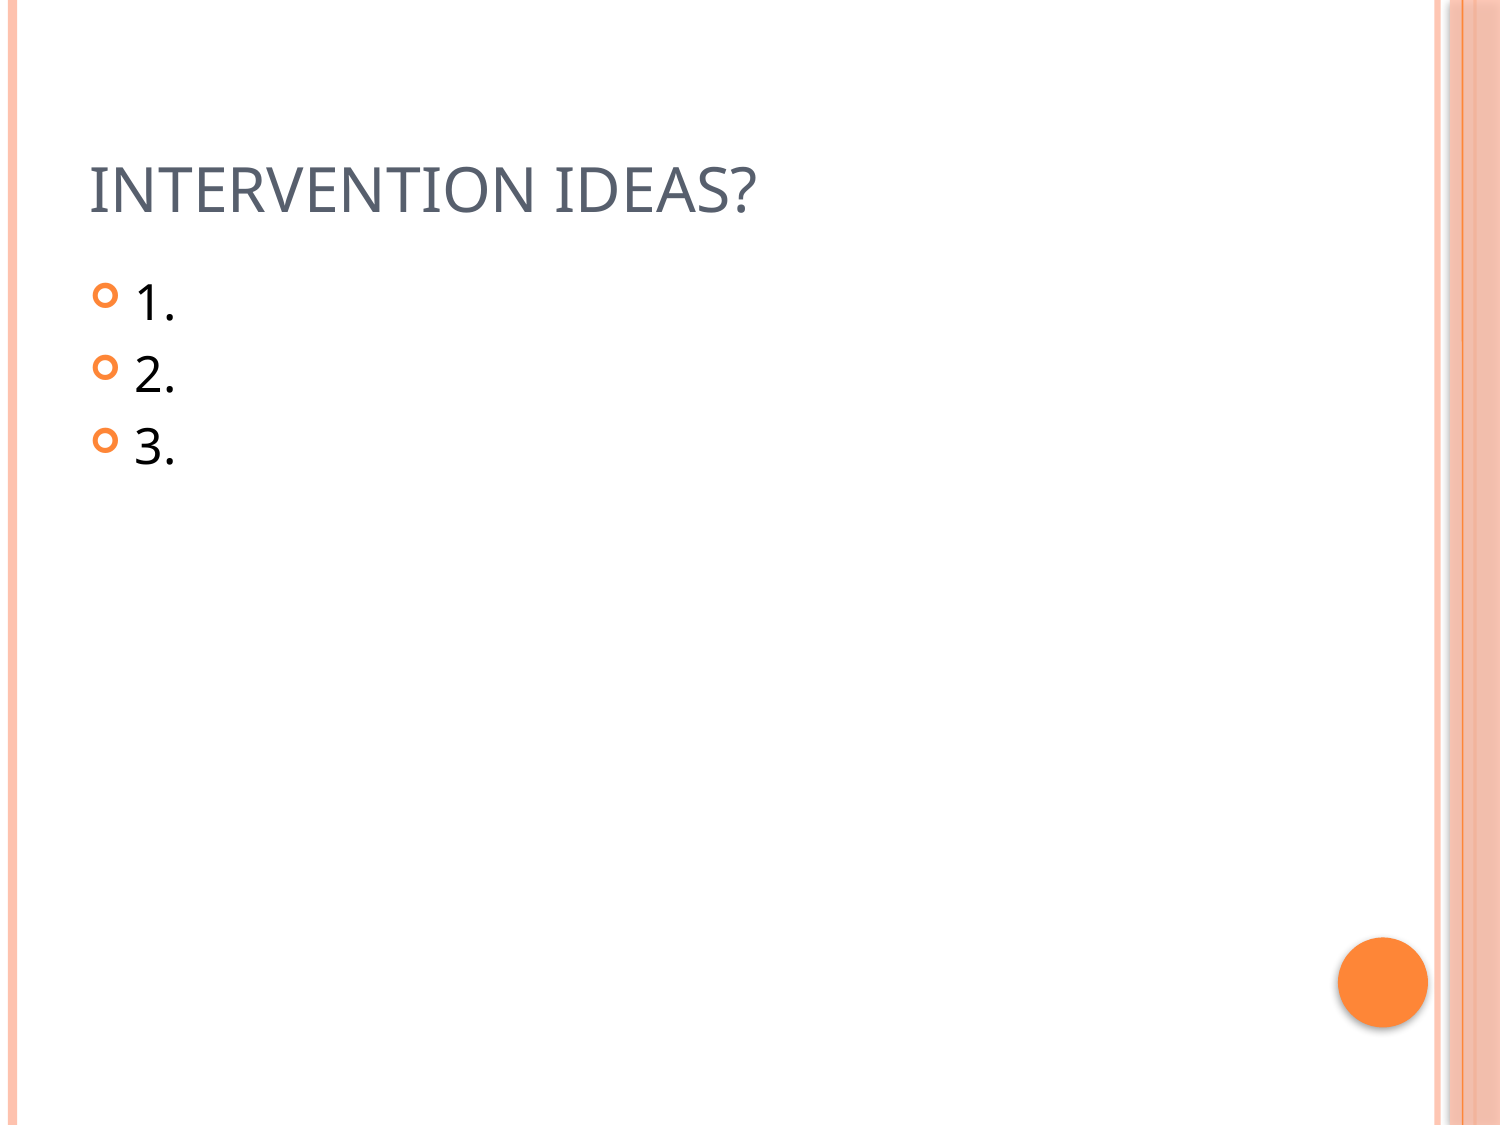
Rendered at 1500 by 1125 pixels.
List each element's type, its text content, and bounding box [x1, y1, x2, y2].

list 1. 2. 3. [75, 262, 1300, 1062]
title Intervention Ideas? [75, 45, 1300, 233]
